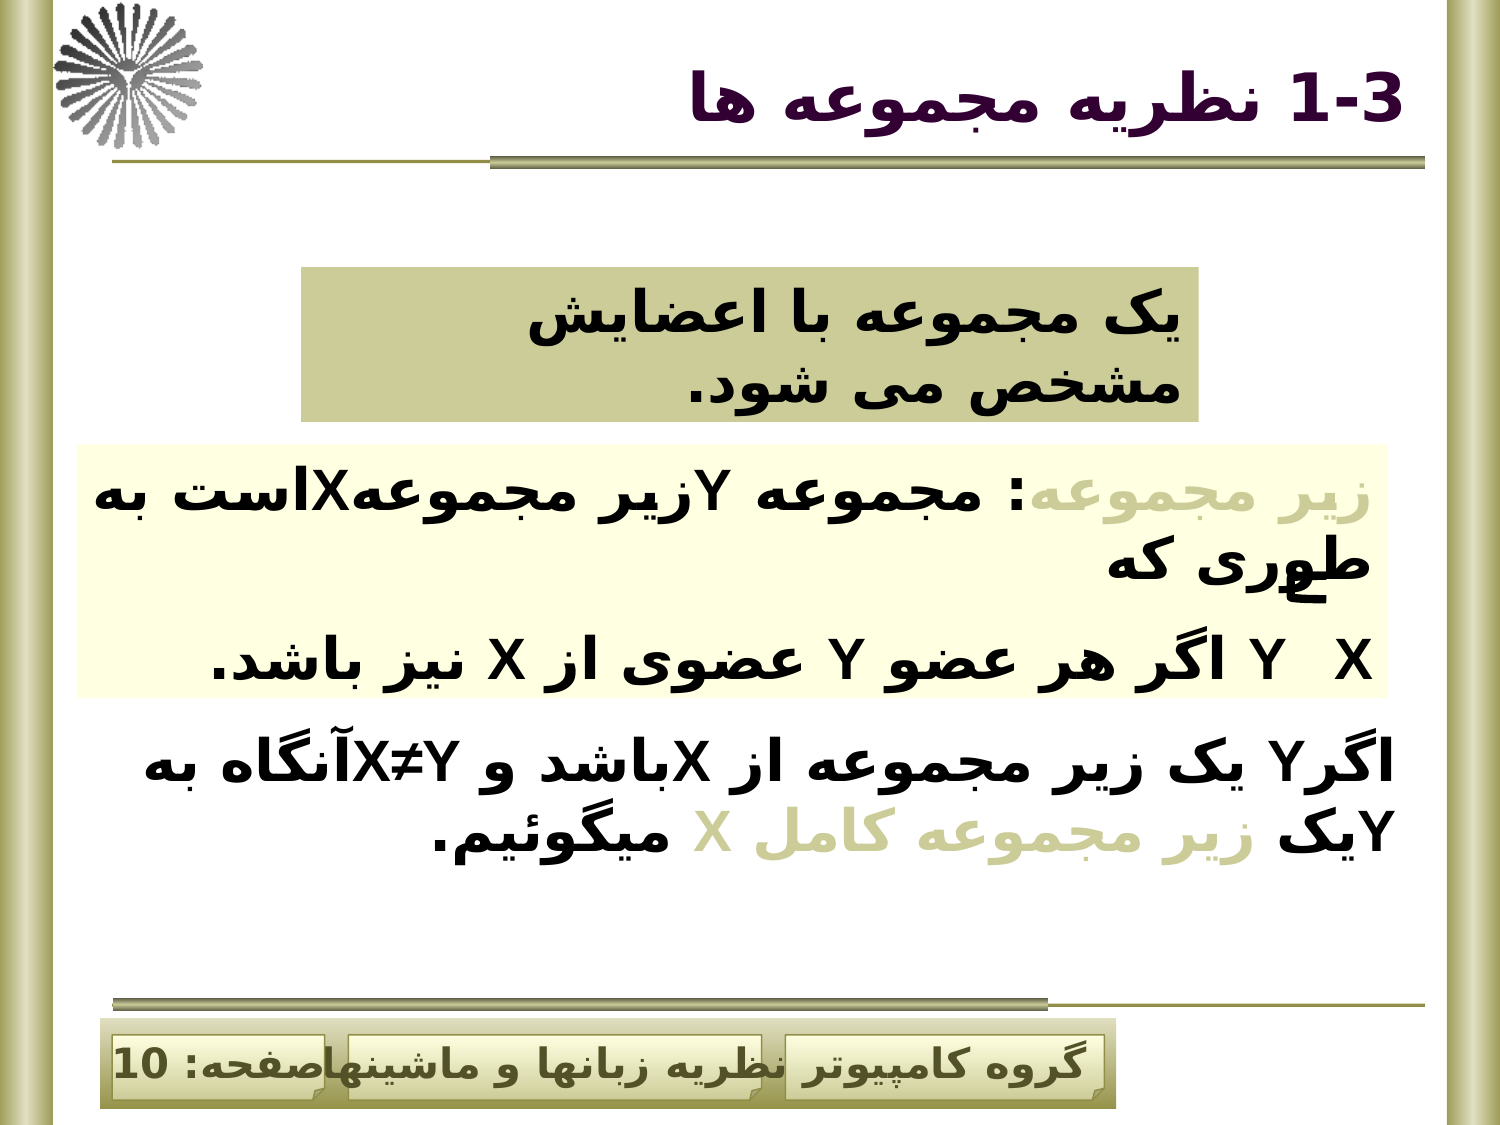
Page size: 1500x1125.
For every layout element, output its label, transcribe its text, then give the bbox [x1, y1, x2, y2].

text_box یک مجموعه با اعضایش مشخص می شود. [301, 267, 1199, 422]
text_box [76, 443, 1389, 635]
text_box اگرY یک زیر مجموعه از Xباشد و X≠Yآنگاه به Yیک زیر مجموعه کامل X میگوئیم. [29, 716, 1412, 871]
title 1-3 نظریه مجموعه ها [147, 42, 1423, 147]
